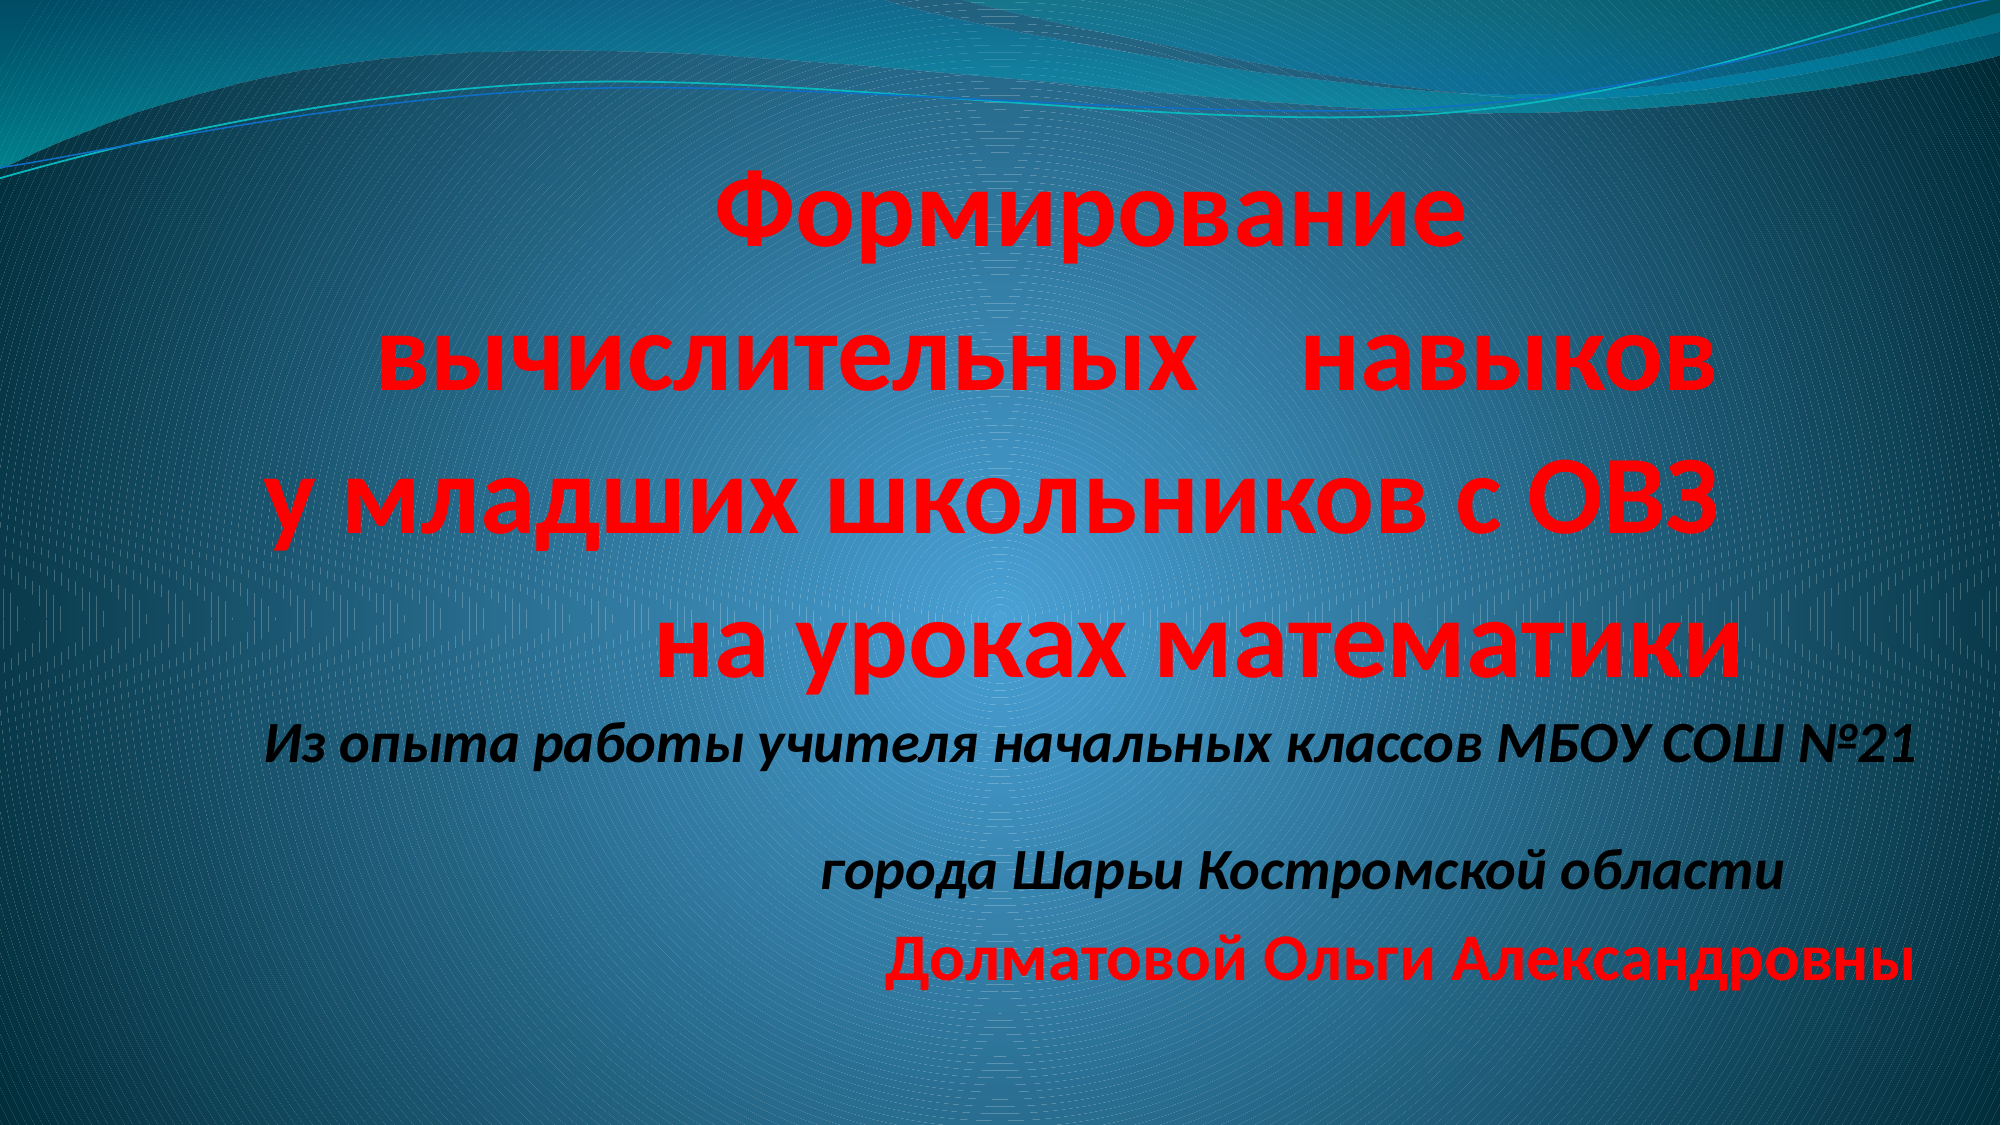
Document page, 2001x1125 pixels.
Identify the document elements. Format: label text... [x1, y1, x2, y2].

subtitle Из опыта работы учителя начальных классов МБОУ СОШ №21 города Шарьи Костромской области Долматовой Ольги Александровны [0, 696, 1929, 1060]
title Формирование вычислительных навыков у младших школьников с ОВЗ на уроках математики [249, 110, 1750, 696]
